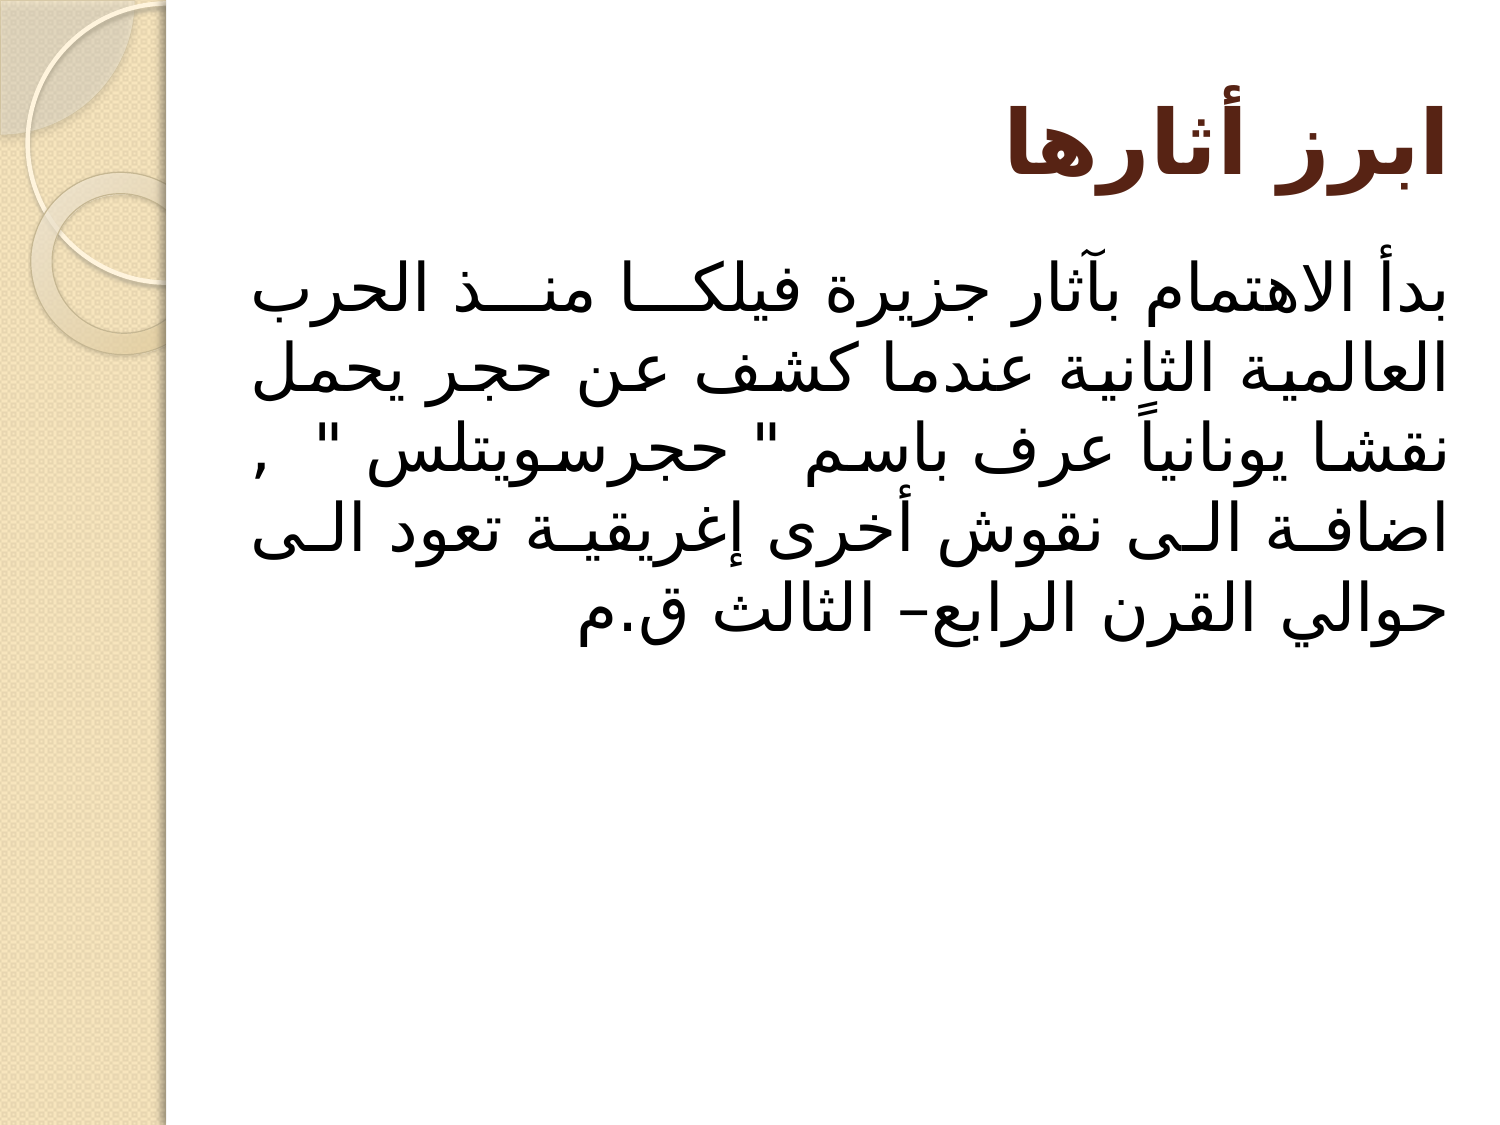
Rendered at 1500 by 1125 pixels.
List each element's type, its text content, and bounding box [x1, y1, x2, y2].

list بدأ الاهتمام بآثار جزيرة فيلكا منذ الحرب العالمية الثانية عندما كشف عن حجر يحمل نقشا يونانياً عرف باسم " حجرسويتلس " , اضافة الى نقوش أخرى إغريقية تعود الى حوالي القرن الرابع– الثالث ق.م [235, 237, 1466, 1025]
title ابرز أثارها [235, 45, 1466, 233]
